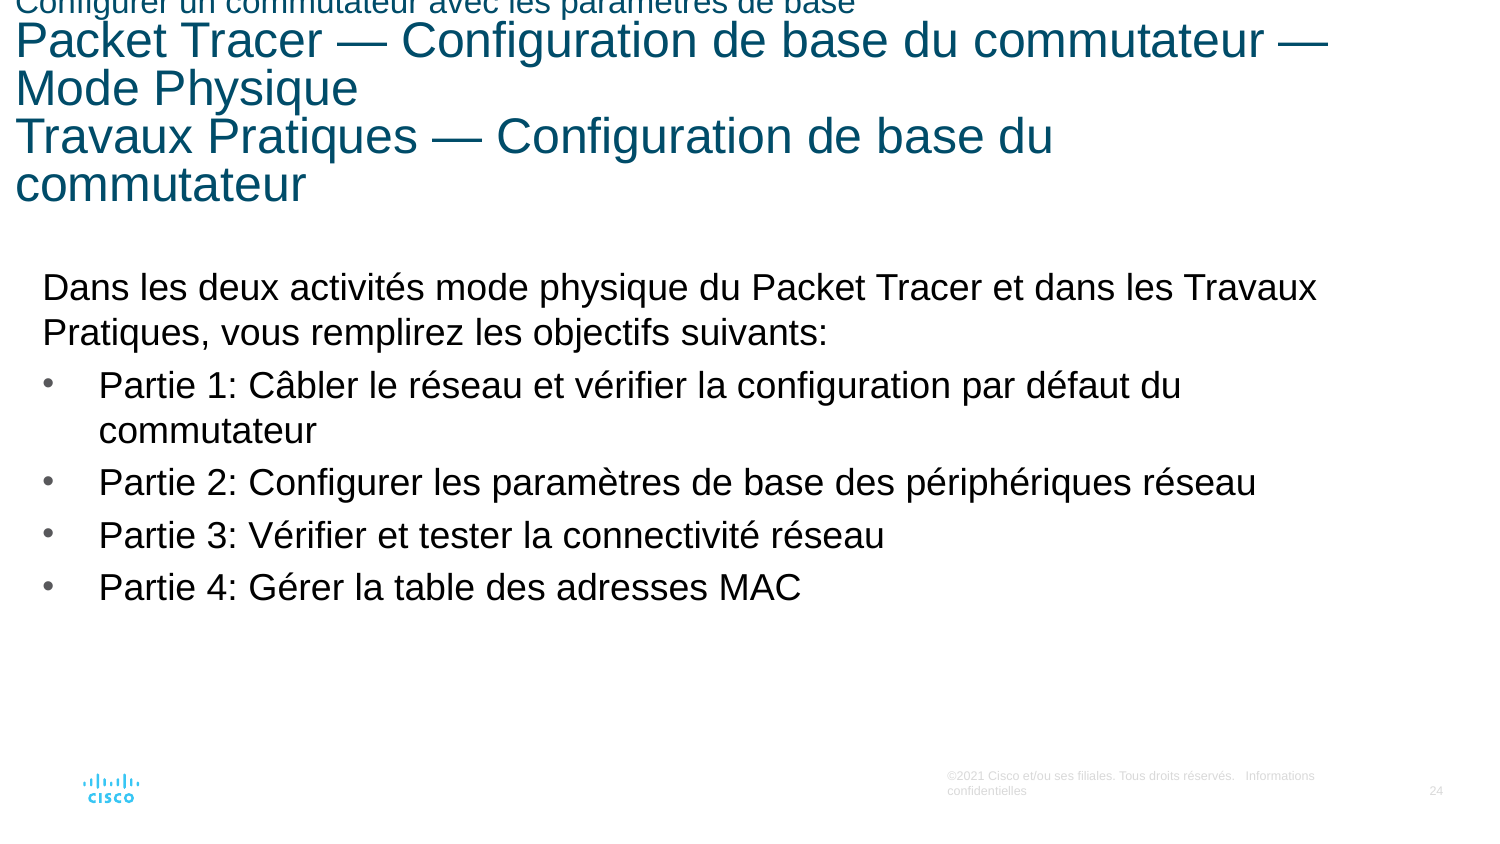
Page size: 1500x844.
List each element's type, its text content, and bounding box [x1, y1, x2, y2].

list Dans les deux activités mode physique du Packet Tracer et dans les Travaux Pratiques, vous remplirez les objectifs suivants: Partie 1: Câbler le réseau et vérifier la configuration par défaut du commutateur Partie 2: Configurer les paramètres de base des périphériques réseau Partie 3: Vérifier et tester la connectivité réseau Partie 4: Gérer la table des adresses MAC [27, 255, 1386, 760]
title Configurer un commutateur avec les paramètres de base Packet Tracer — Configuration de base du commutateur — Mode Physique Travaux Pratiques — Configuration de base du commutateur [0, 0, 1369, 199]
